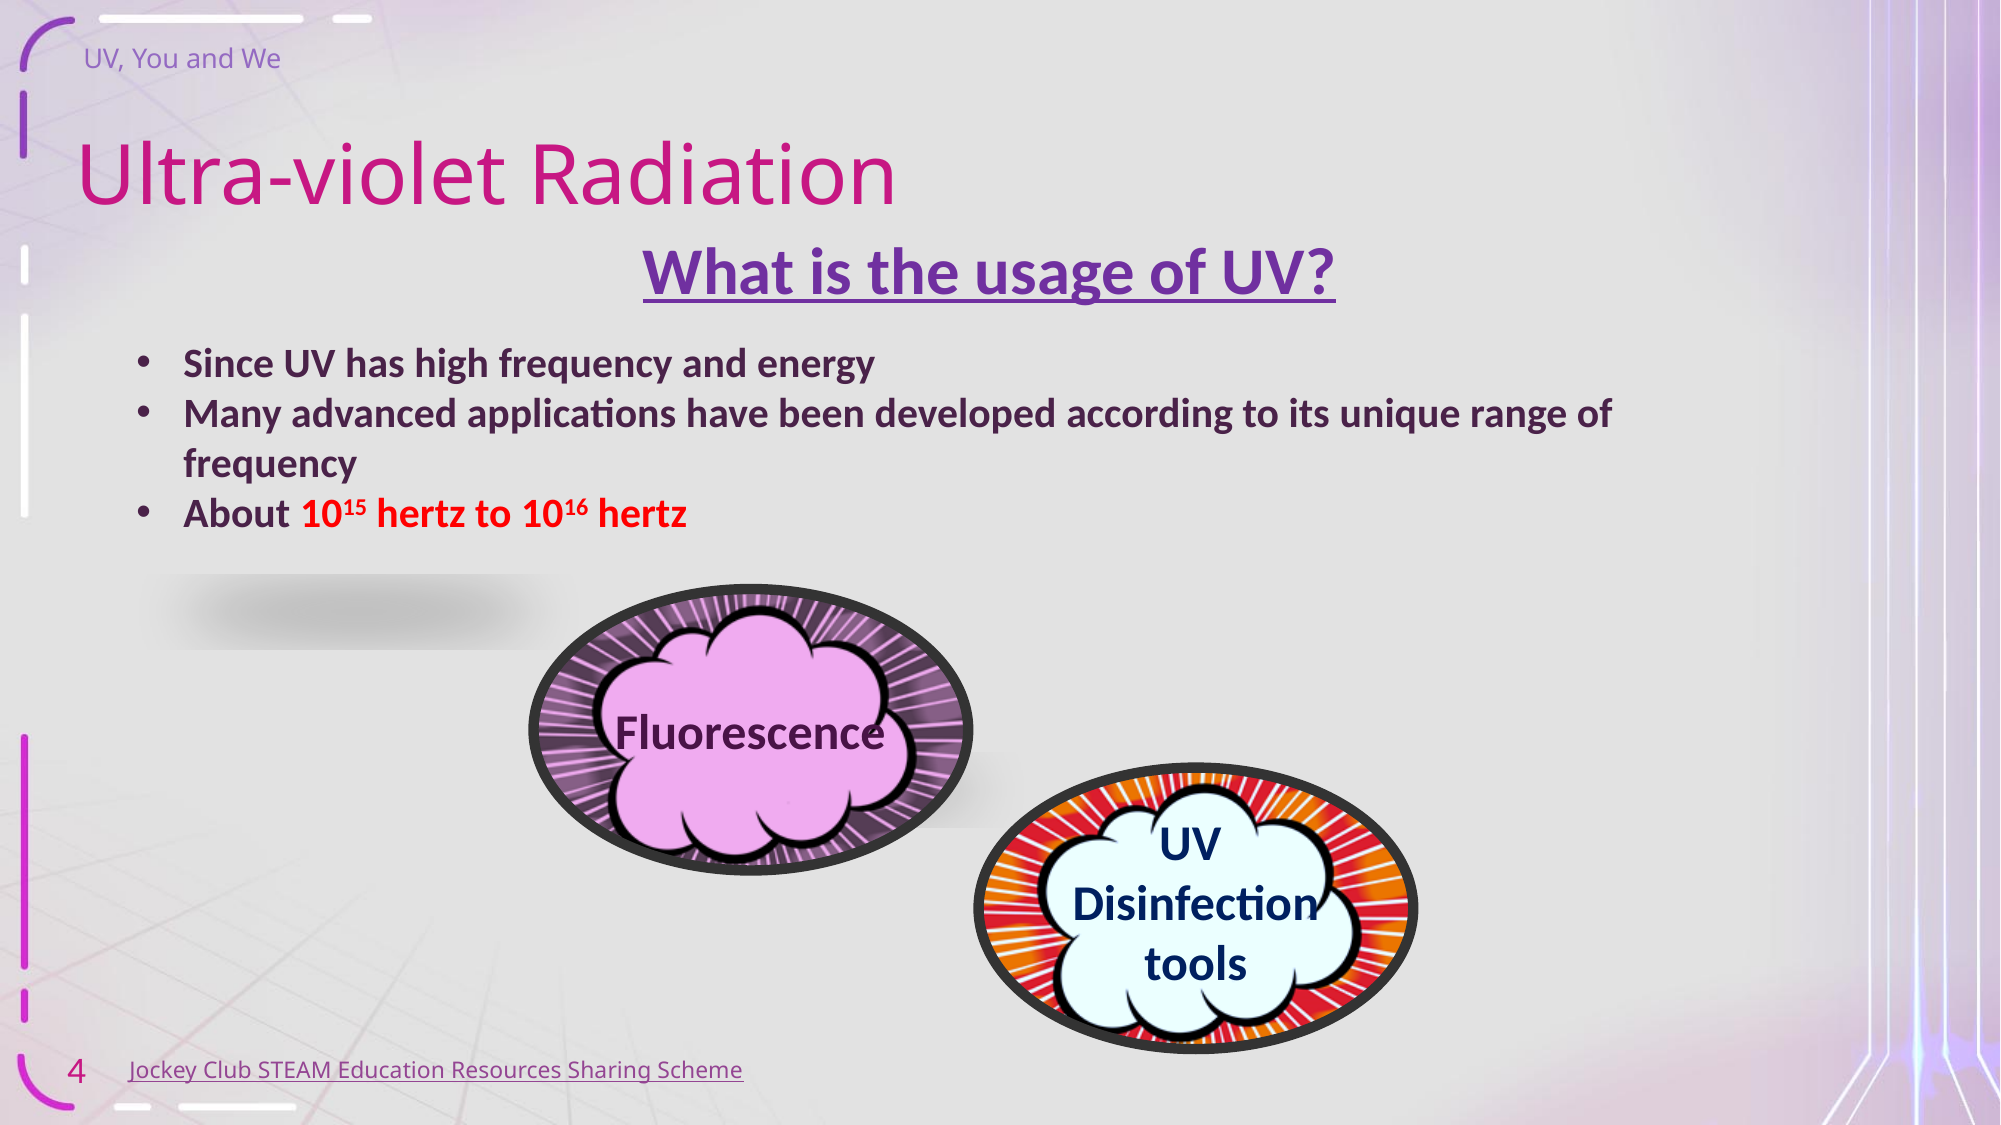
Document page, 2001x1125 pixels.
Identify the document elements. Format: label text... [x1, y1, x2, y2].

text_box What is the usage of UV? [627, 220, 1352, 316]
picture [0, 0, 2001, 1125]
title Ultra-violet Radiation [61, 63, 1571, 279]
text_box Since UV has high frequency and energy Many advanced applications have been developed according to its unique range of frequency About 1015 hertz to 1016 hertz [121, 328, 1725, 604]
